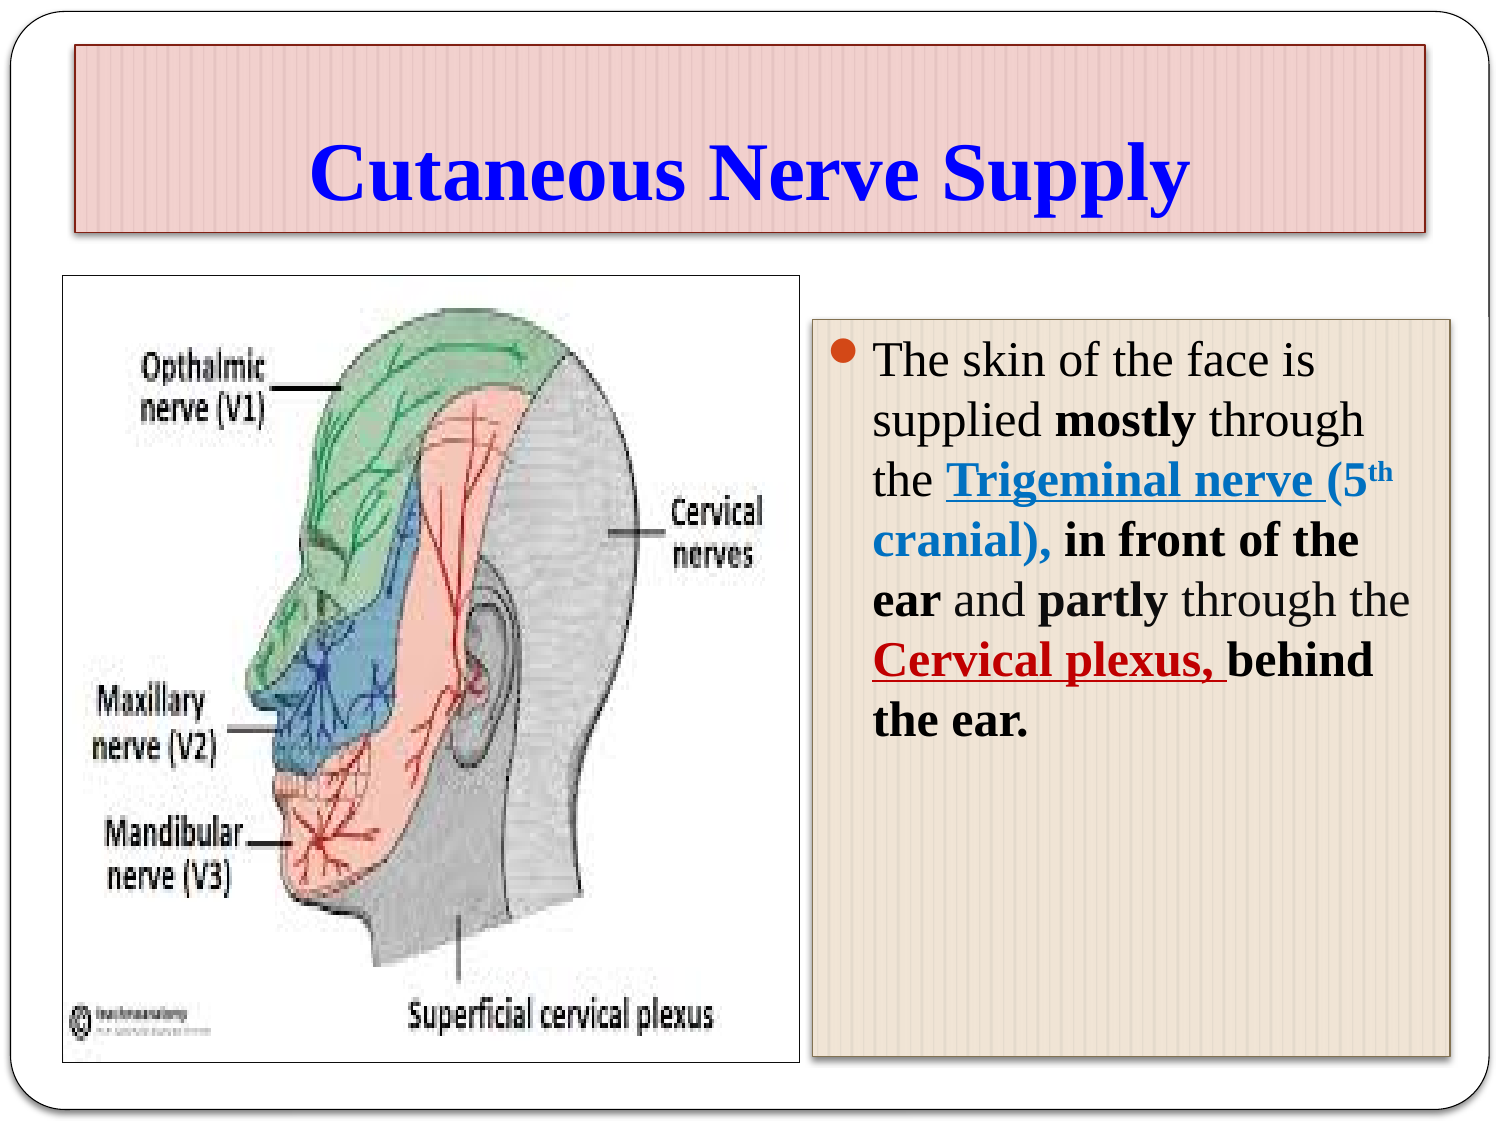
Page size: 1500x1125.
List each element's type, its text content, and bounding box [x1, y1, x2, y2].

list The skin of the face is supplied mostly through the Trigeminal nerve (5th cranial), in front of the ear and partly through the Cervical plexus, behind the ear. [812, 319, 1451, 1057]
picture [62, 274, 801, 1063]
title Cutaneous Nerve Supply [74, 44, 1426, 233]
